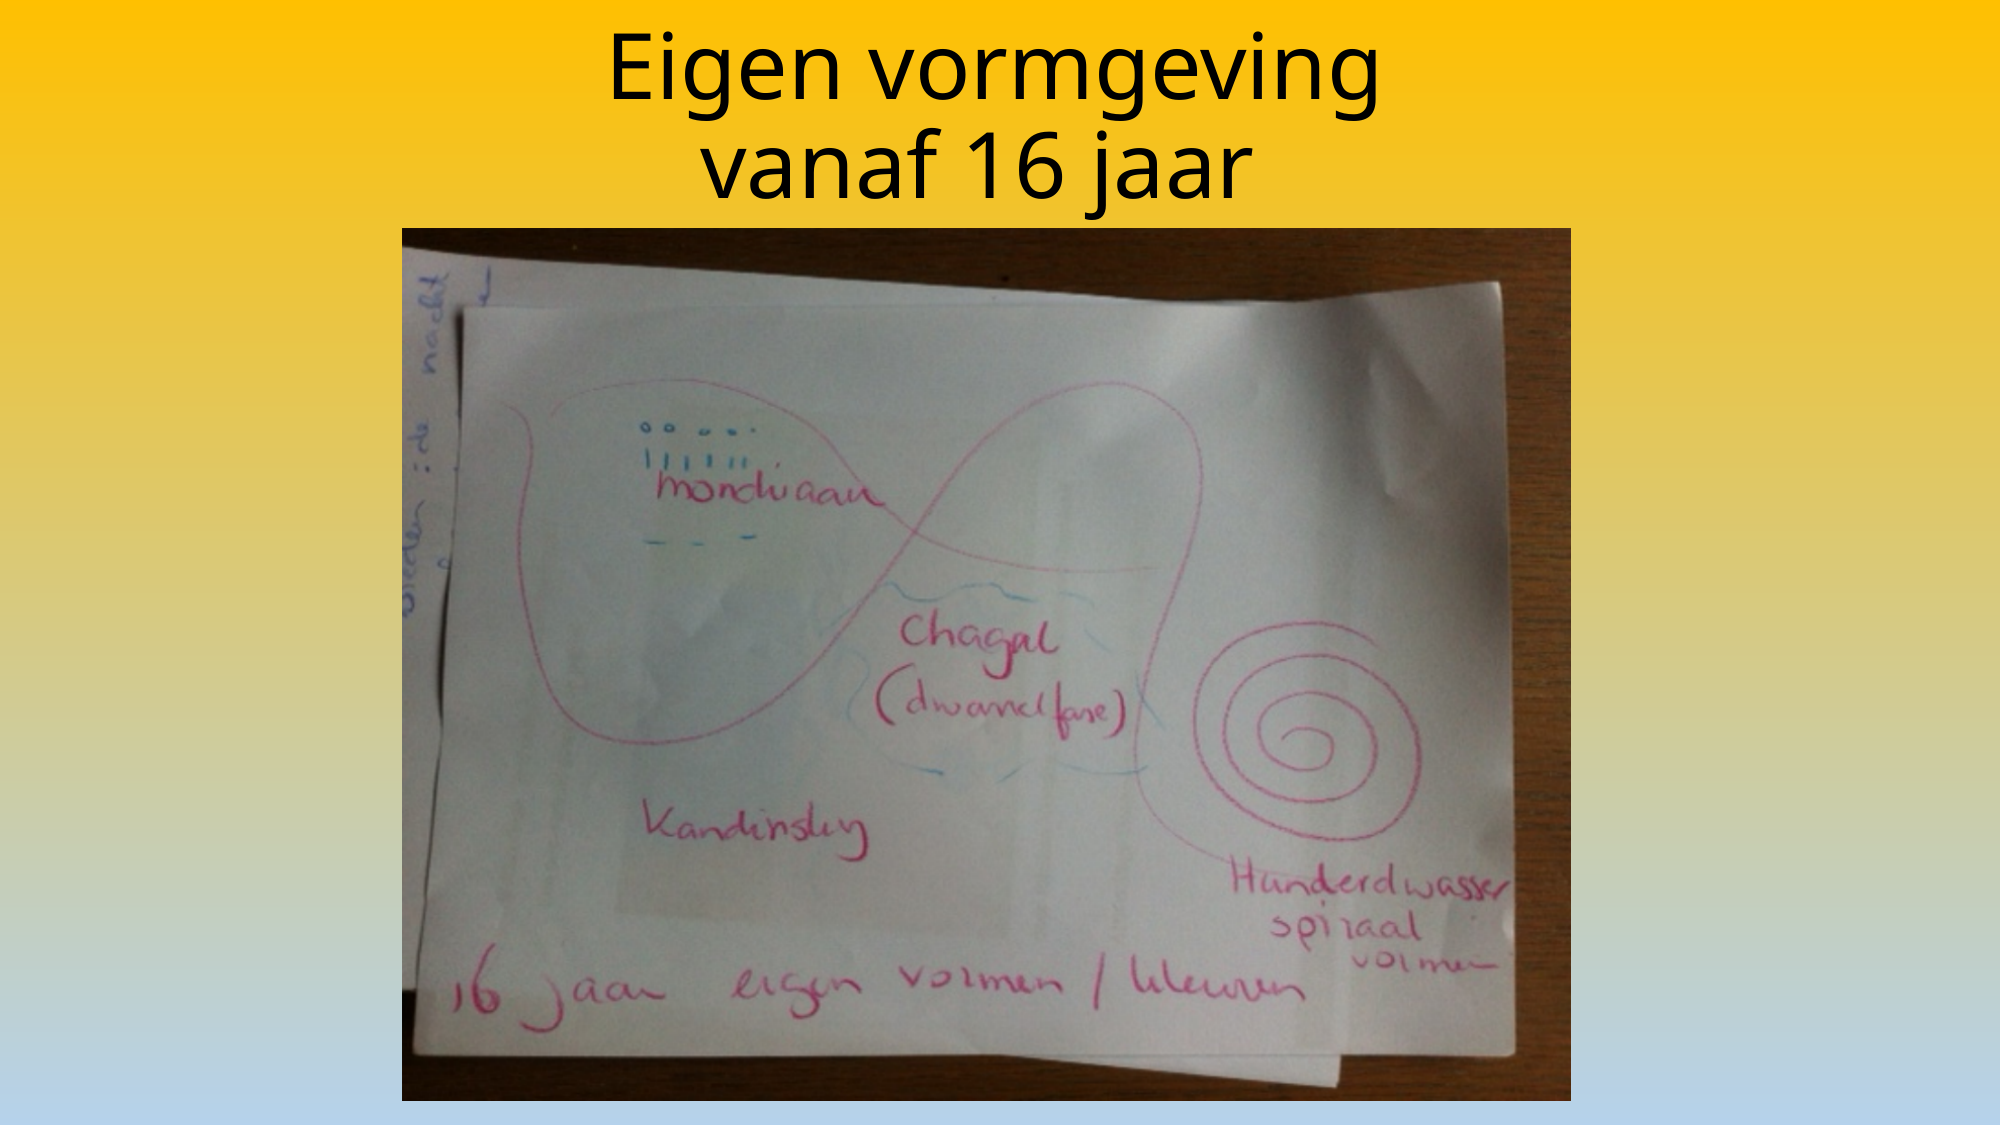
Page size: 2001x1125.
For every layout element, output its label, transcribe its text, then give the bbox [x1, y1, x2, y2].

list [401, 227, 1571, 1101]
title Eigen vormgeving vanaf 16 jaar [590, 10, 2000, 228]
